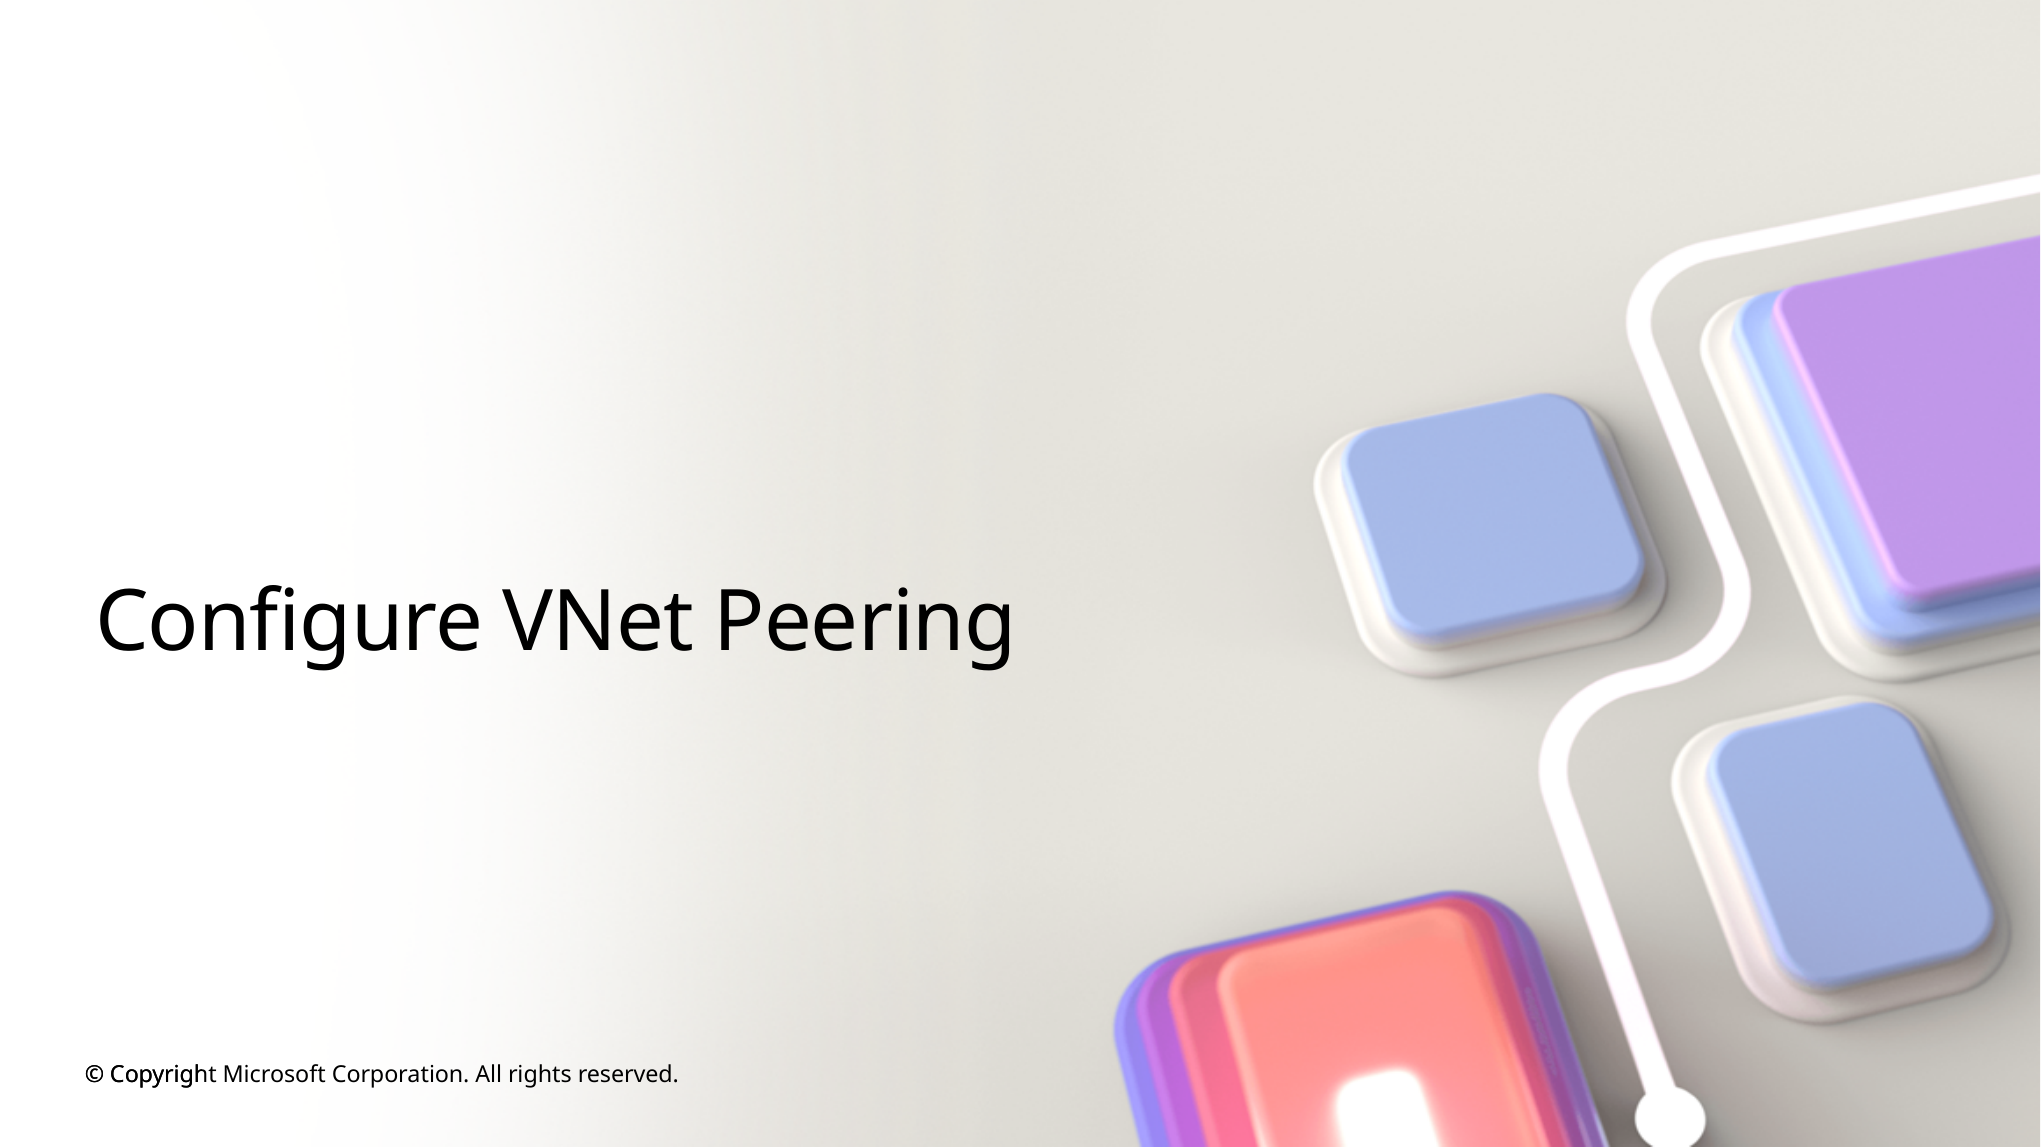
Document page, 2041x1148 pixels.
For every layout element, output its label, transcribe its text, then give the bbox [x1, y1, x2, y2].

title Configure VNet Peering [95, 576, 1158, 670]
picture [202, 0, 2041, 1147]
